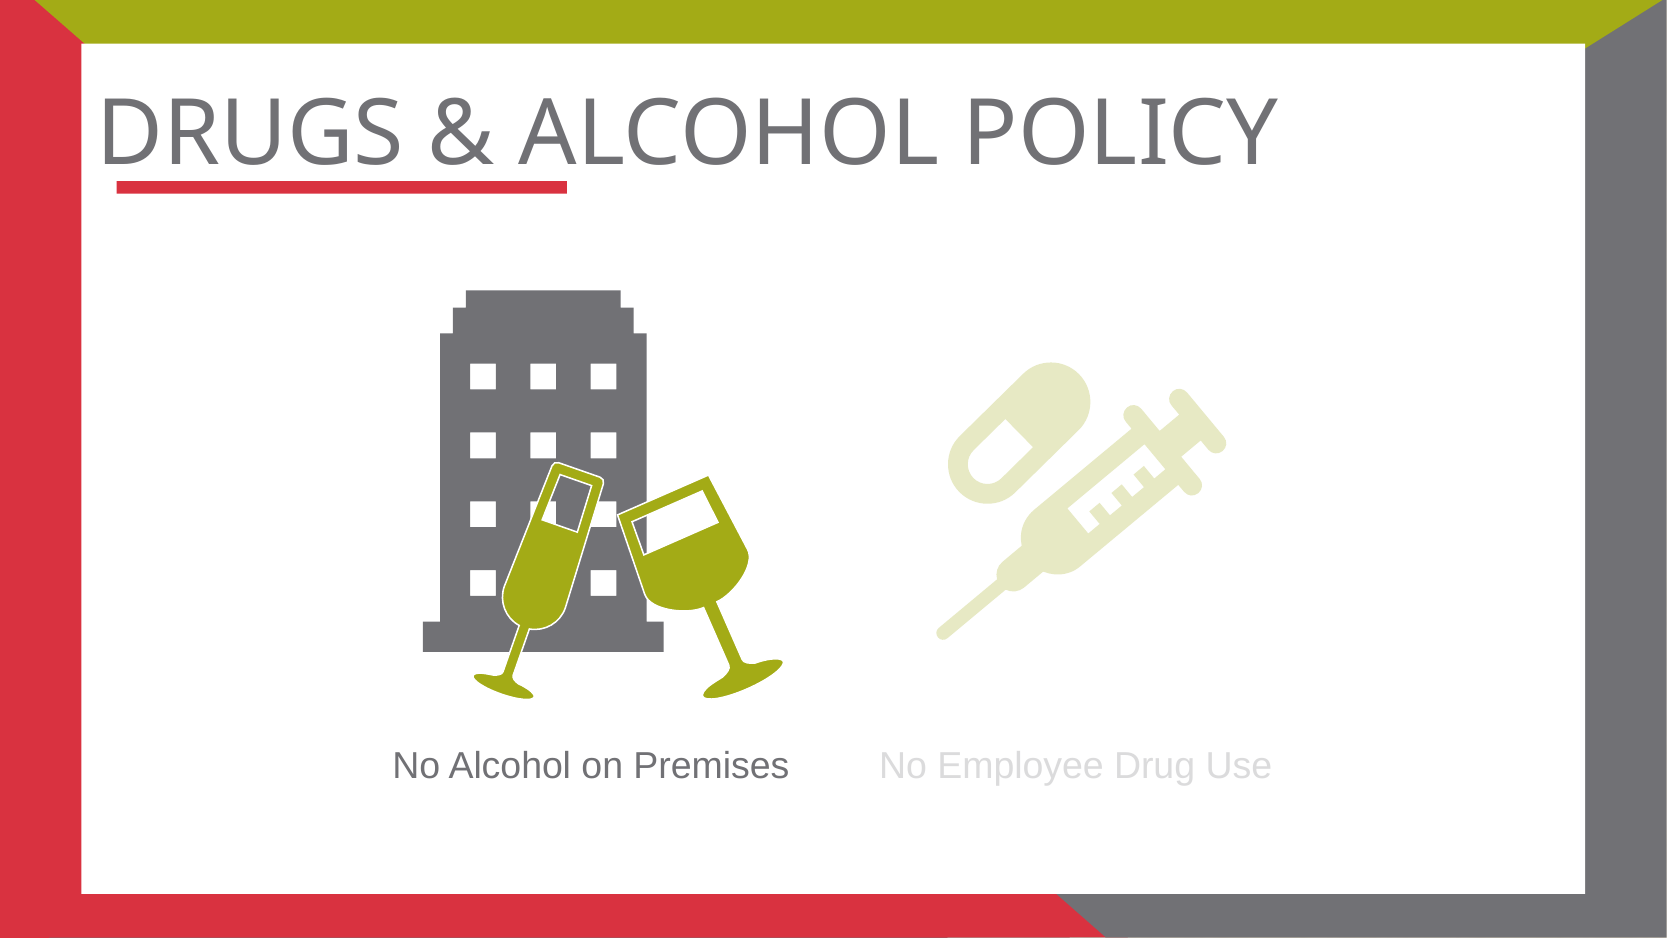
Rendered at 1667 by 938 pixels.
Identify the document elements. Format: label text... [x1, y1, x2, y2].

title DRUGS & ALCOHOL POLICY [81, 50, 1568, 207]
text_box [375, 287, 807, 795]
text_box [859, 377, 1292, 795]
text_box [831, 285, 1323, 821]
